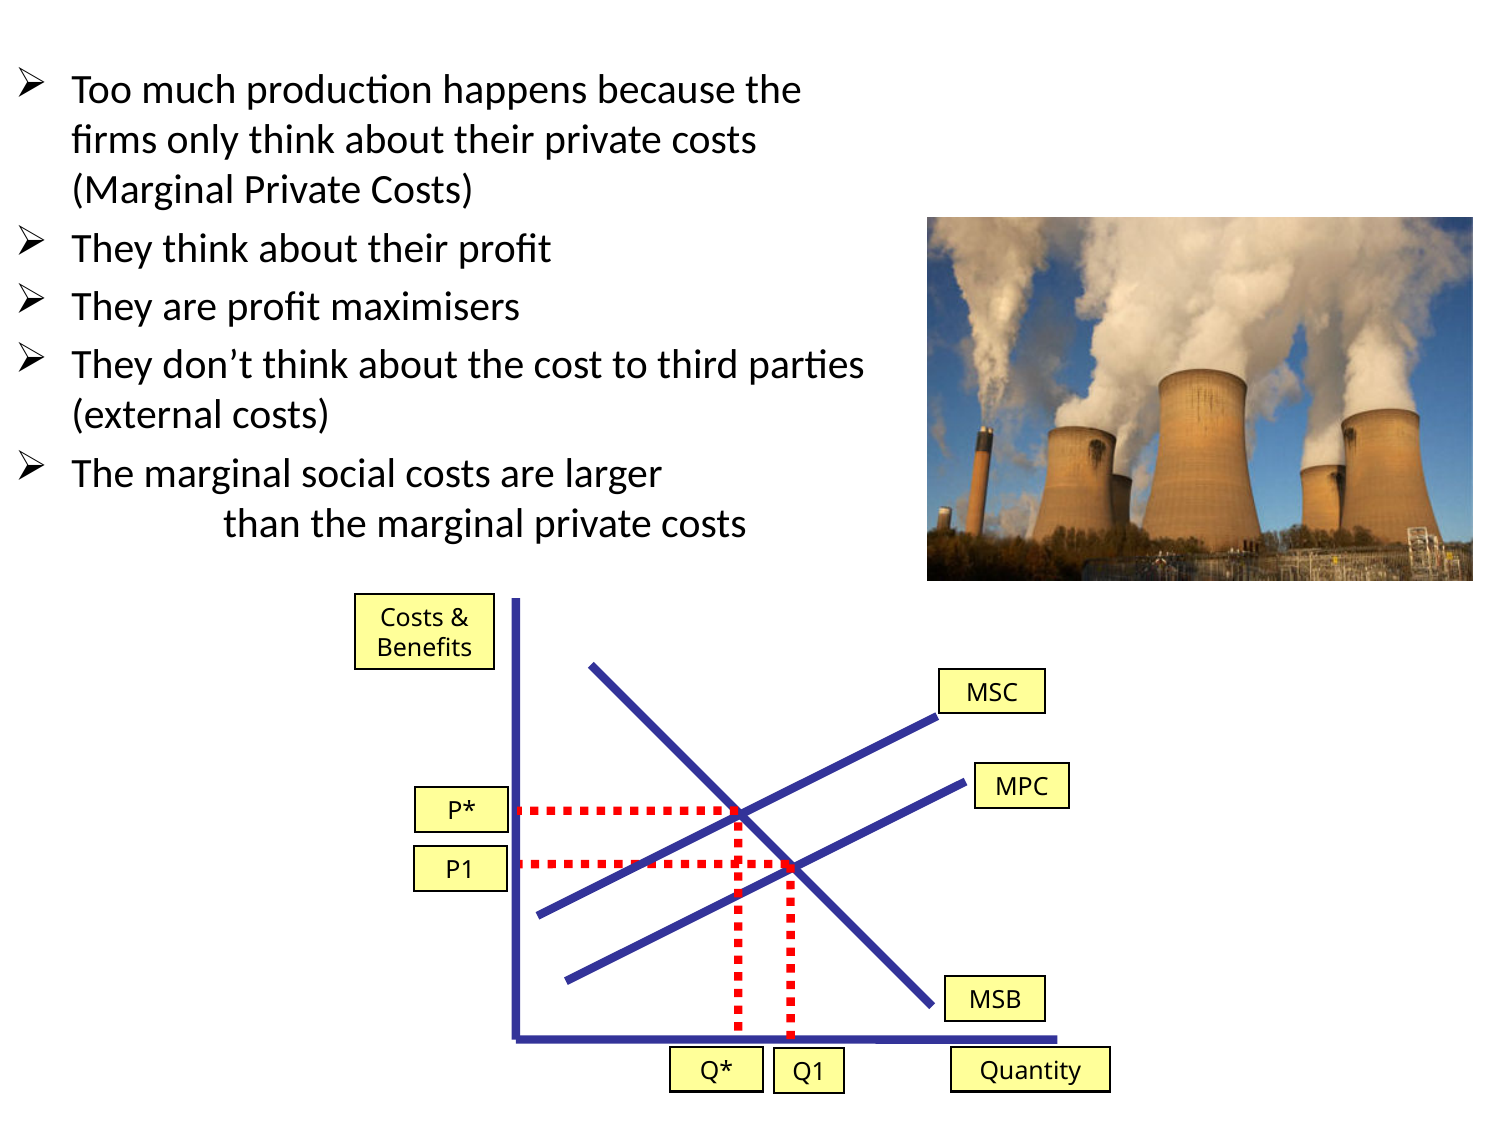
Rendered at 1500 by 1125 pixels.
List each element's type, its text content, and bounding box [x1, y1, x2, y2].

text_box MPC [974, 763, 1069, 808]
text_box MSB [945, 976, 1046, 1021]
text_box P* [415, 786, 509, 832]
text_box Costs & Benefits [354, 594, 495, 670]
list Too much production happens because the firms only think about their private costs (Marginal Private Costs) They think about their profit They are profit maximisers They don’t think about the cost to third parties (external costs) The marginal social costs are larger than the marginal private costs [0, 54, 899, 1017]
text_box MSC [939, 668, 1046, 714]
text_box Q* [670, 1046, 764, 1092]
text_box P1 [413, 846, 507, 891]
picture [926, 216, 1474, 581]
text_box Quantity [950, 1046, 1111, 1092]
text_box Q1 [773, 1047, 845, 1093]
